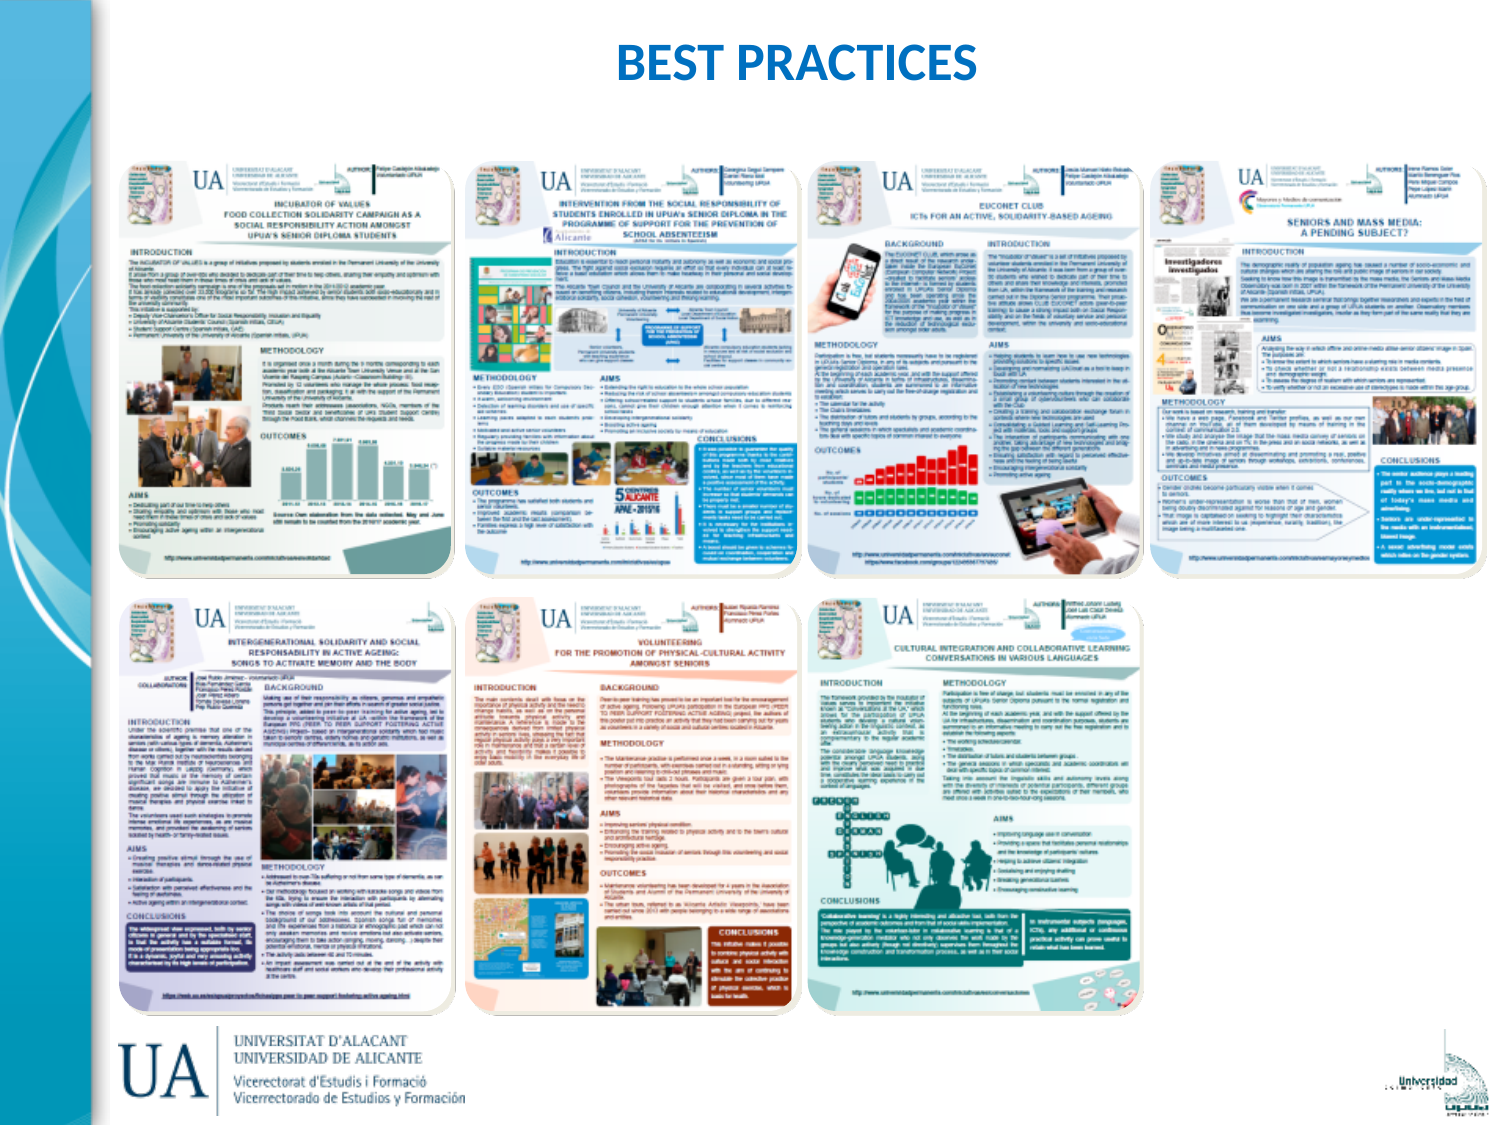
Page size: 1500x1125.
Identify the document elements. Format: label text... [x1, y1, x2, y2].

picture [703, 492, 739, 502]
picture [464, 596, 798, 1012]
picture [118, 1026, 465, 1116]
title BEST PRACTICES [112, 0, 1483, 119]
picture [118, 160, 451, 575]
picture [807, 597, 1140, 1012]
picture [464, 160, 798, 575]
picture [783, 487, 794, 491]
picture [703, 552, 788, 560]
picture [775, 511, 792, 519]
picture [703, 522, 794, 538]
picture [807, 160, 1140, 575]
picture [1149, 160, 1483, 575]
picture [703, 511, 772, 519]
picture [0, 0, 110, 1125]
picture [699, 448, 794, 496]
picture [118, 597, 452, 1012]
picture [1384, 1029, 1489, 1118]
